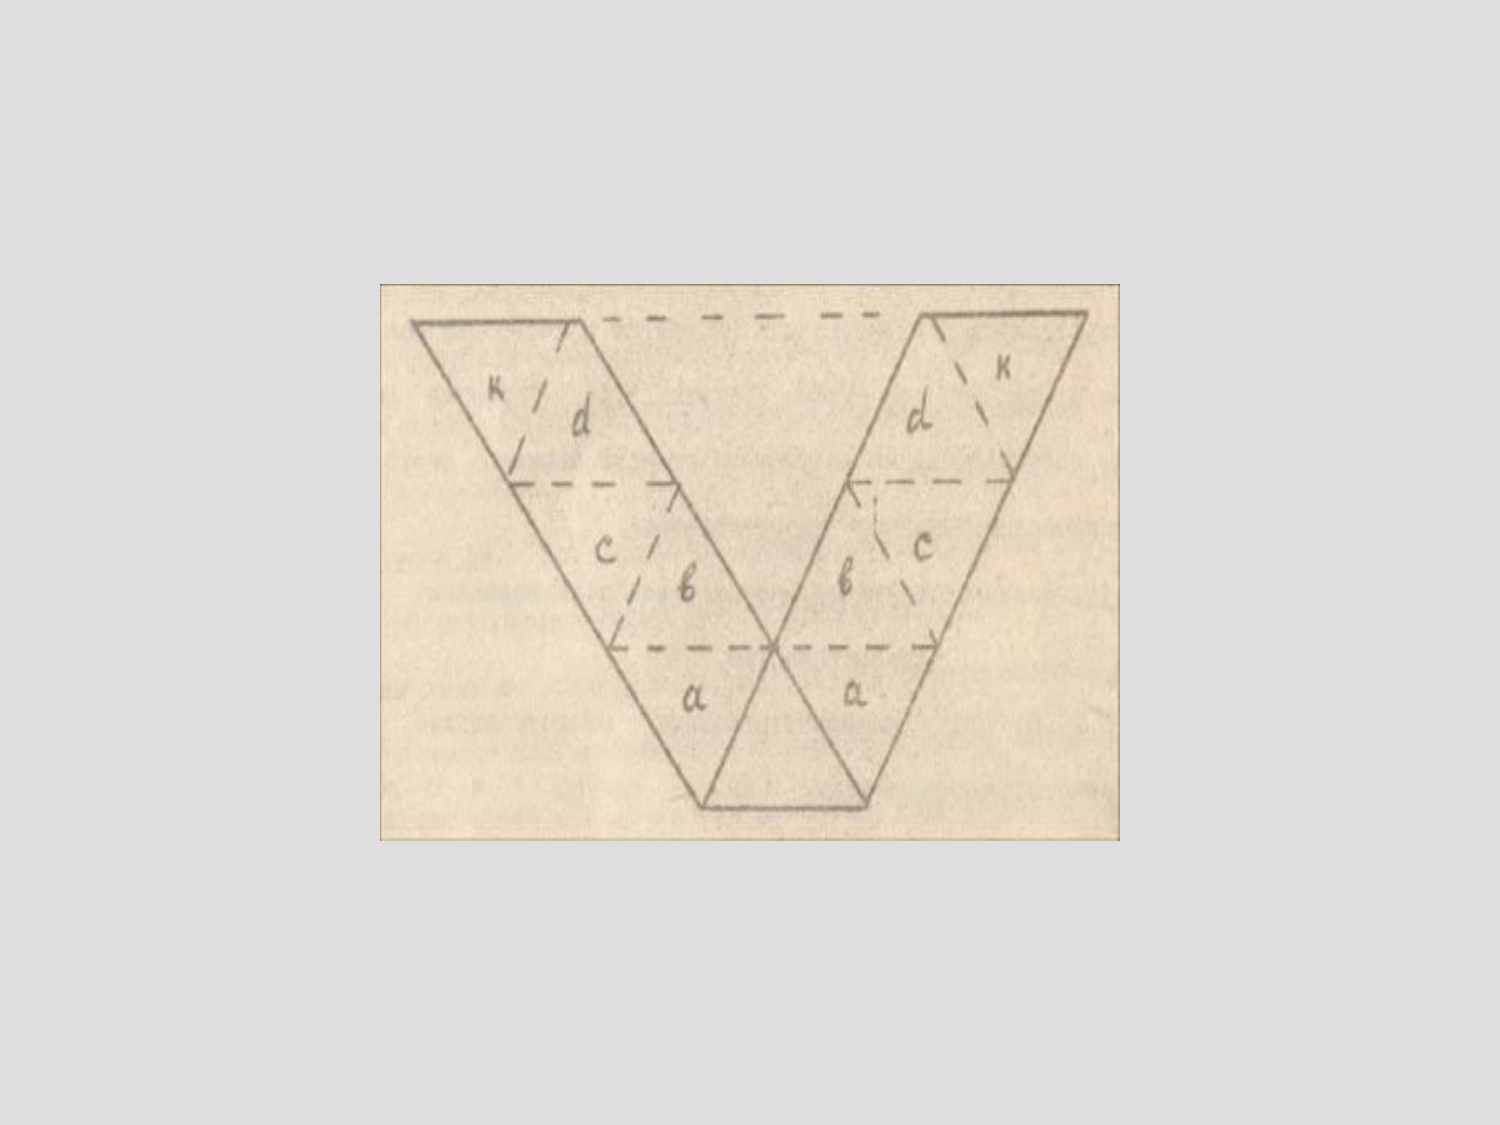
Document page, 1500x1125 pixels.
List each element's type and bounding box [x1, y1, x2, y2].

picture [380, 284, 1120, 841]
